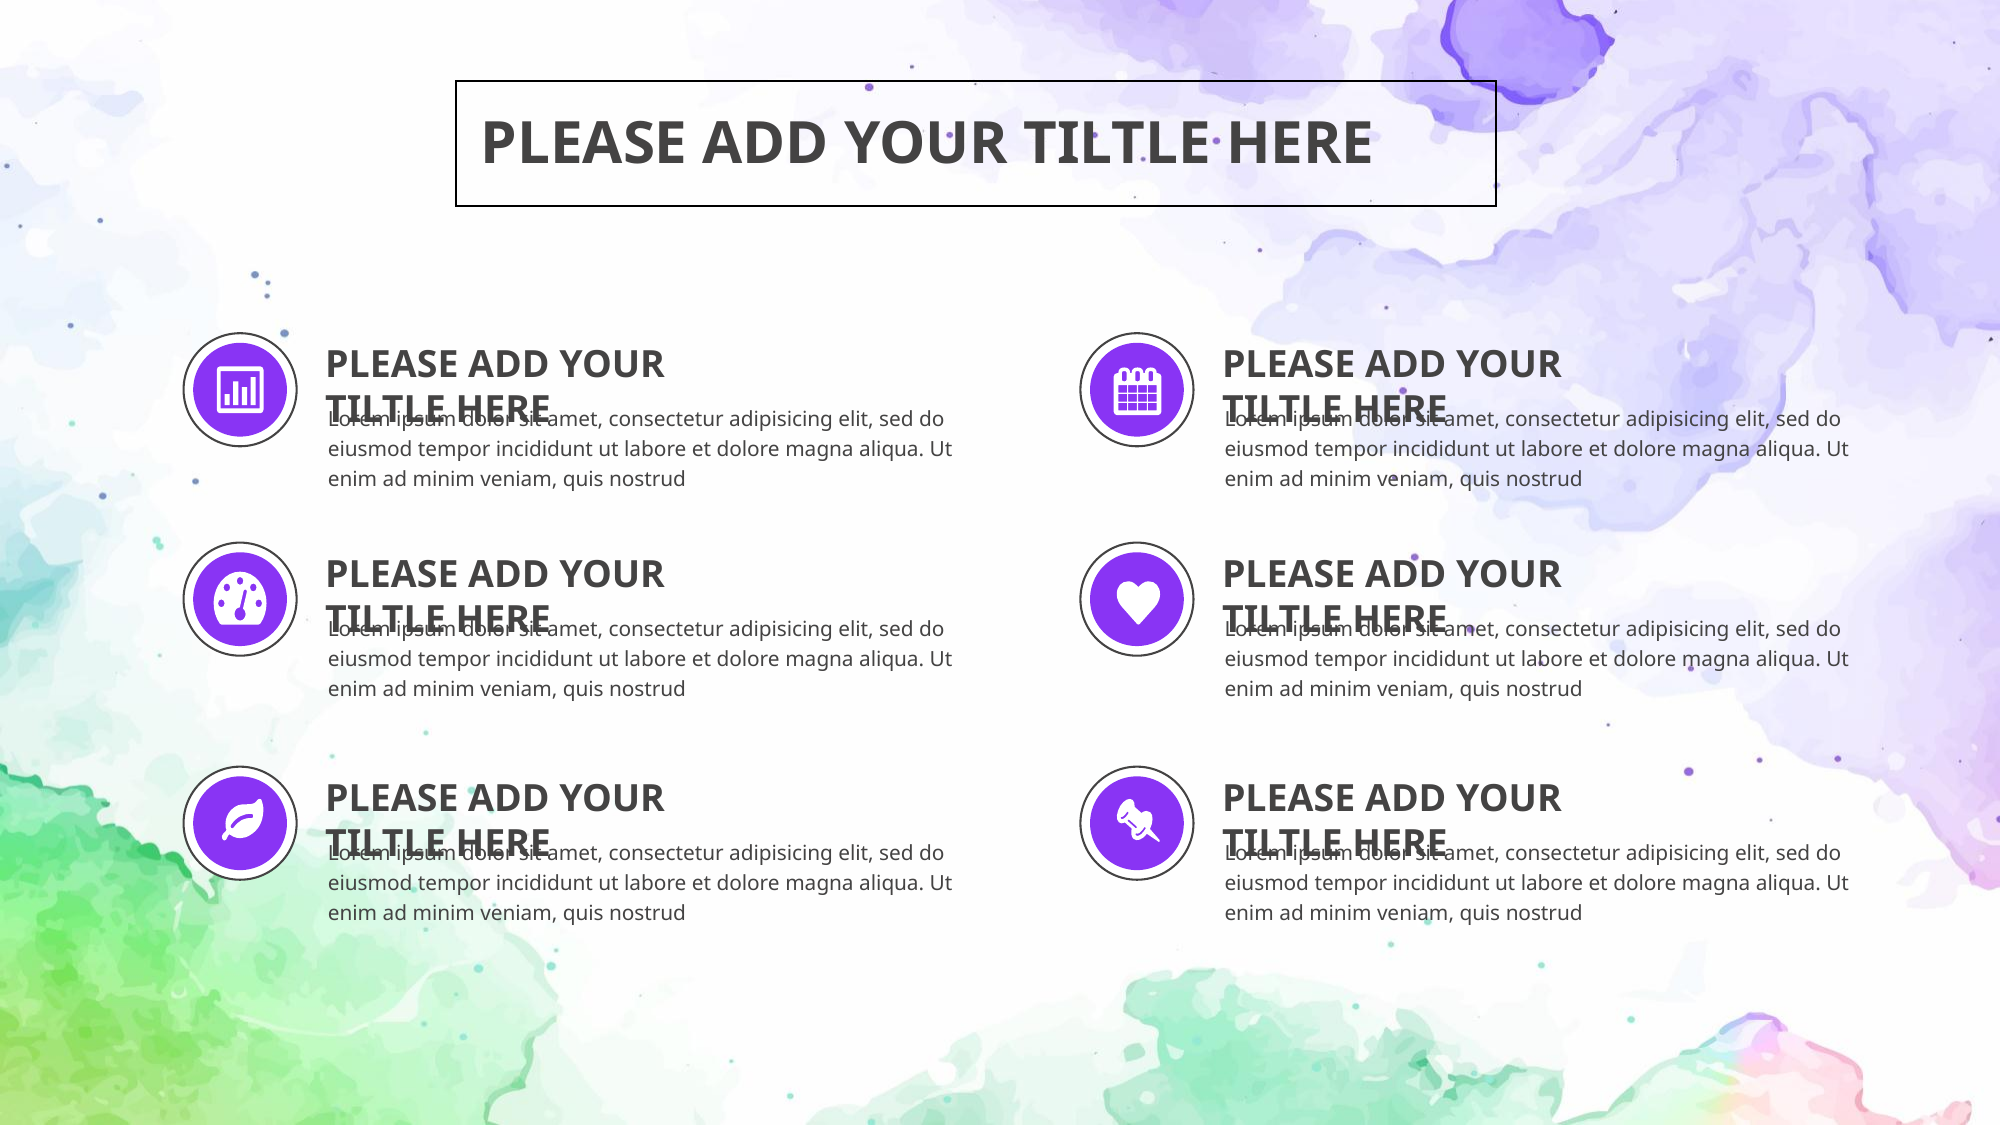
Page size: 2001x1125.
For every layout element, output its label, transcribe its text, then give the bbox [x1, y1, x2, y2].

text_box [1090, 552, 1184, 647]
text_box [1184, 790, 1195, 857]
text_box [455, 80, 1497, 207]
text_box Lorem ipsum dolor sit amet, consectetur adipisicing elit, sed do eiusmod tempor incididunt ut labore et dolore magna aliqua. Ut enim ad minim veniam, quis nostrud [1209, 393, 1918, 499]
text_box [1104, 332, 1170, 342]
text_box [182, 356, 193, 423]
text_box Lorem ipsum dolor sit amet, consectetur adipisicing elit, sed do eiusmod tempor incididunt ut labore et dolore magna aliqua. Ut enim ad minim veniam, quis nostrud [1209, 827, 1918, 932]
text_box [193, 776, 287, 871]
text_box PLEASE ADD YOUR TILTLE HERE [1207, 333, 1632, 438]
text_box [207, 332, 273, 342]
text_box [1104, 765, 1170, 776]
text_box PLEASE ADD YOUR TILTLE HERE [310, 542, 735, 648]
text_box [1184, 565, 1195, 633]
text_box PLEASE ADD YOUR TILTLE HERE [310, 766, 735, 872]
text_box [207, 437, 273, 448]
text_box [207, 541, 274, 552]
text_box [182, 790, 193, 857]
text_box PLEASE ADD YOUR TILTLE HERE [1207, 542, 1632, 648]
text_box PLEASE ADD YOUR TILTLE HERE [310, 333, 735, 438]
text_box [1079, 356, 1090, 423]
text_box Lorem ipsum dolor sit amet, consectetur adipisicing elit, sed do eiusmod tempor incididunt ut labore et dolore magna aliqua. Ut enim ad minim veniam, quis nostrud [1209, 603, 1918, 708]
text_box [1104, 647, 1169, 657]
text_box Lorem ipsum dolor sit amet, consectetur adipisicing elit, sed do eiusmod tempor incididunt ut labore et dolore magna aliqua. Ut enim ad minim veniam, quis nostrud [313, 827, 1021, 932]
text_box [193, 342, 287, 437]
text_box [1104, 541, 1170, 552]
text_box Lorem ipsum dolor sit amet, consectetur adipisicing elit, sed do eiusmod tempor incididunt ut labore et dolore magna aliqua. Ut enim ad minim veniam, quis nostrud [313, 393, 1021, 499]
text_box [193, 552, 287, 647]
picture [0, 0, 2000, 1125]
text_box [208, 647, 273, 657]
text_box [287, 789, 298, 857]
text_box [1079, 789, 1090, 857]
text_box [207, 765, 273, 776]
text_box [287, 565, 298, 633]
text_box [207, 871, 273, 881]
text_box [1104, 871, 1170, 881]
text_box [1104, 437, 1170, 448]
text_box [1090, 342, 1184, 437]
text_box [287, 356, 298, 424]
text_box [1079, 565, 1090, 633]
text_box PLEASE ADD YOUR TILTLE HERE [1207, 766, 1632, 872]
text_box Lorem ipsum dolor sit amet, consectetur adipisicing elit, sed do eiusmod tempor incididunt ut labore et dolore magna aliqua. Ut enim ad minim veniam, quis nostrud [313, 603, 1021, 708]
text_box [182, 566, 193, 633]
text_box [1090, 776, 1184, 871]
text_box [1184, 356, 1195, 423]
